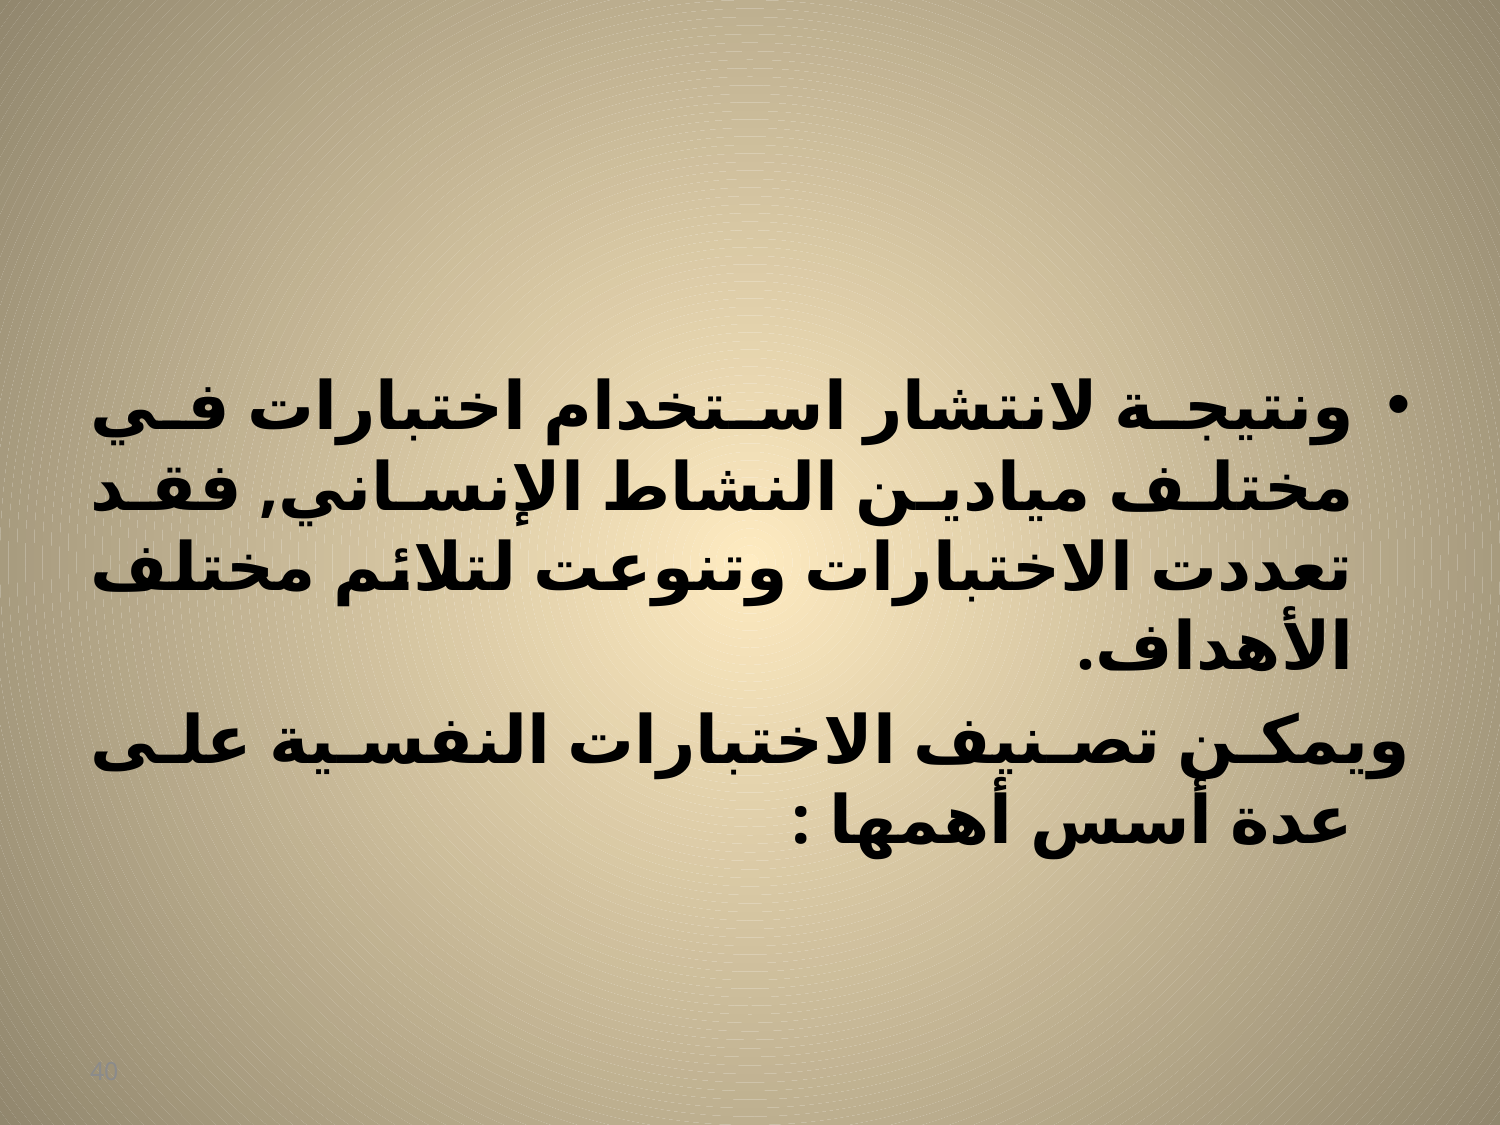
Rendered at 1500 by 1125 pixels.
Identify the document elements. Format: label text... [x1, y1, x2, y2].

list ونتيجة لانتشار استخدام اختبارات في مختلف ميادين النشاط الإنساني, فقد تعددت الاختبارات وتنوعت لتلائم مختلف الأهداف. ويمكن تصنيف الاختبارات النفسية على عدة أسس أهمها : [75, 262, 1425, 1005]
slide_number 40 [75, 1042, 425, 1103]
